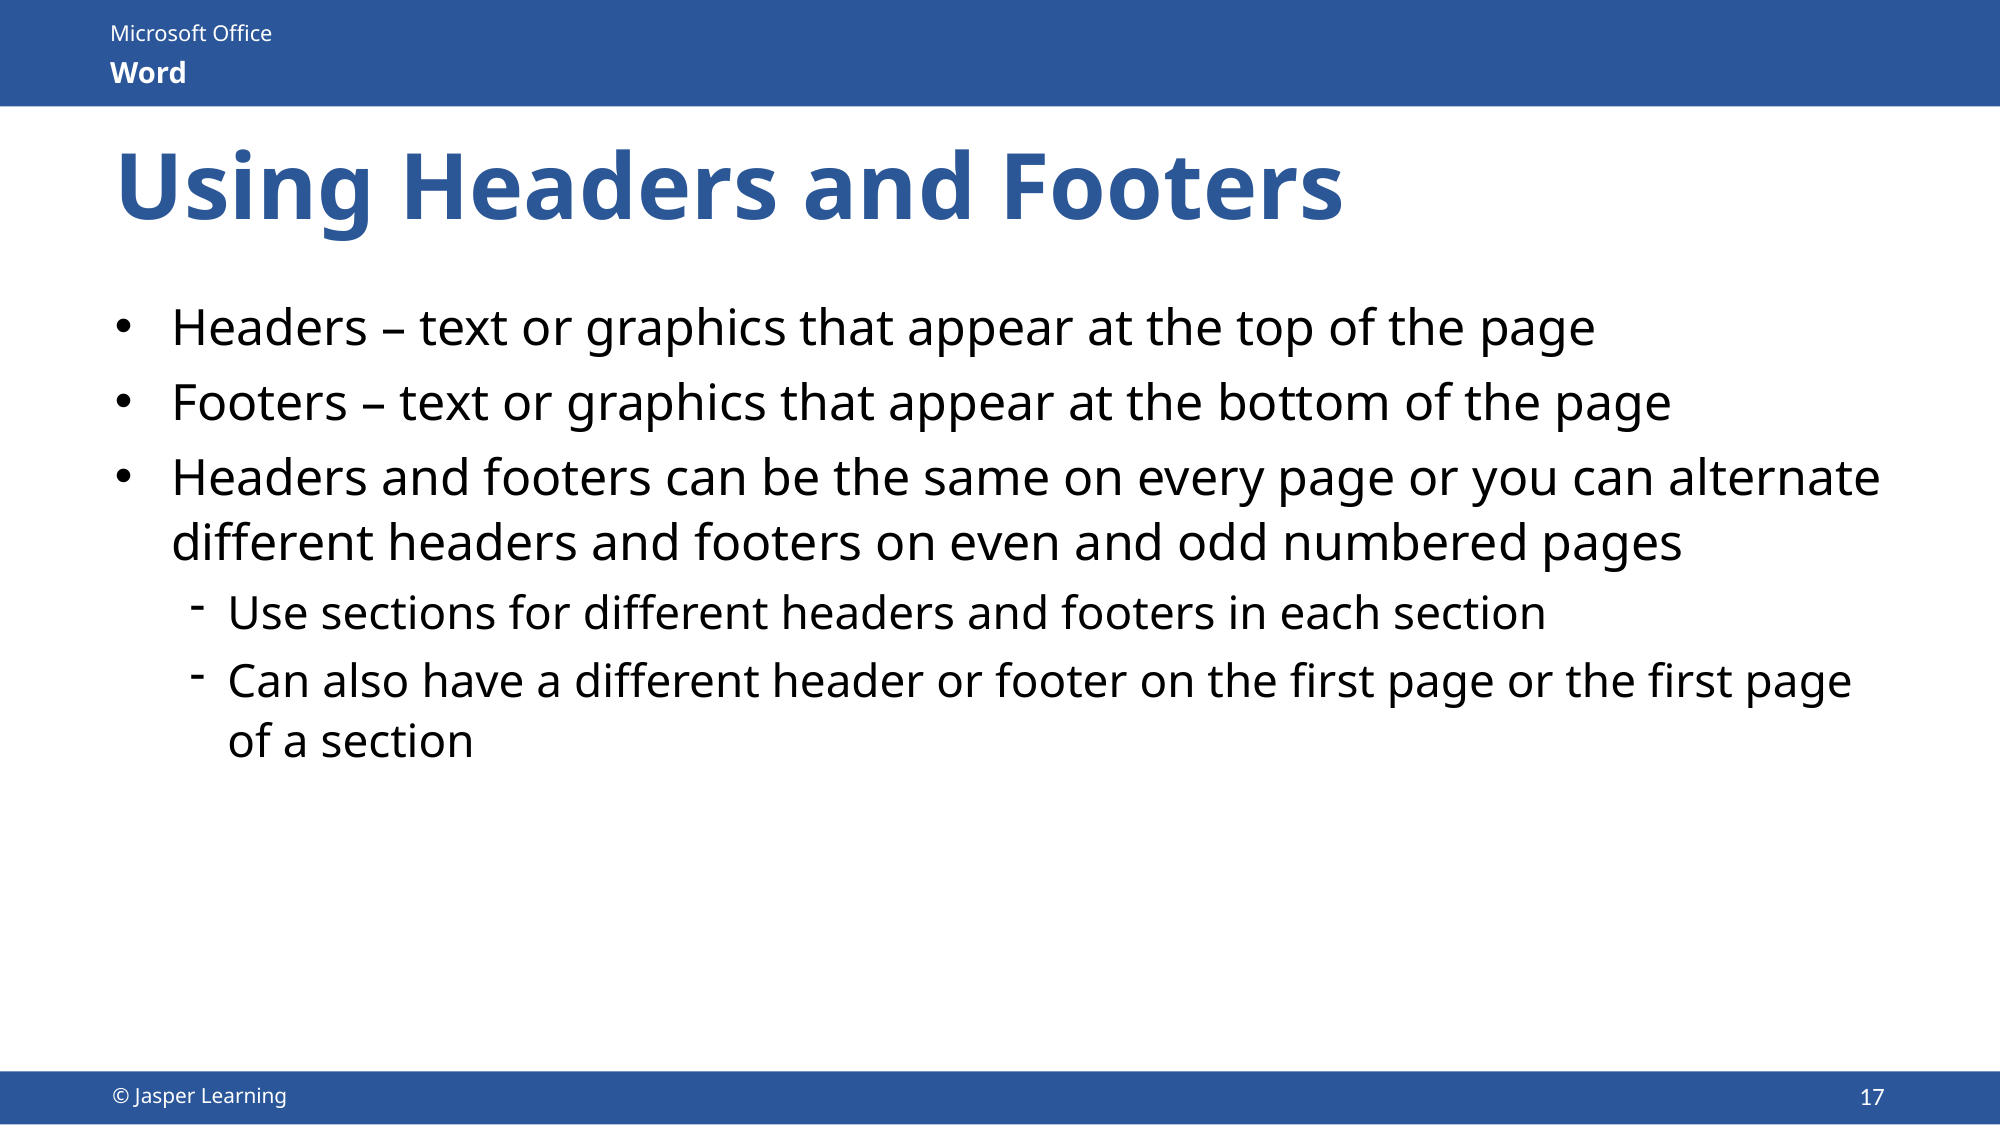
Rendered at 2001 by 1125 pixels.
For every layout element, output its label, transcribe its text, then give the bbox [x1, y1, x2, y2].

title Using Headers and Footers [99, 118, 1866, 248]
slide_number 17 [1433, 1065, 1900, 1125]
footer © Jasper Learning [97, 1076, 773, 1118]
list Headers – text or graphics that appear at the top of the page Footers – text or graphics that appear at the bottom of the page Headers and footers can be the same on every page or you can alternate different headers and footers on even and odd numbered pages Use sections for different headers and footers in each section Can also have a different header or footer on the first page or the first page of a section [99, 283, 1900, 1026]
